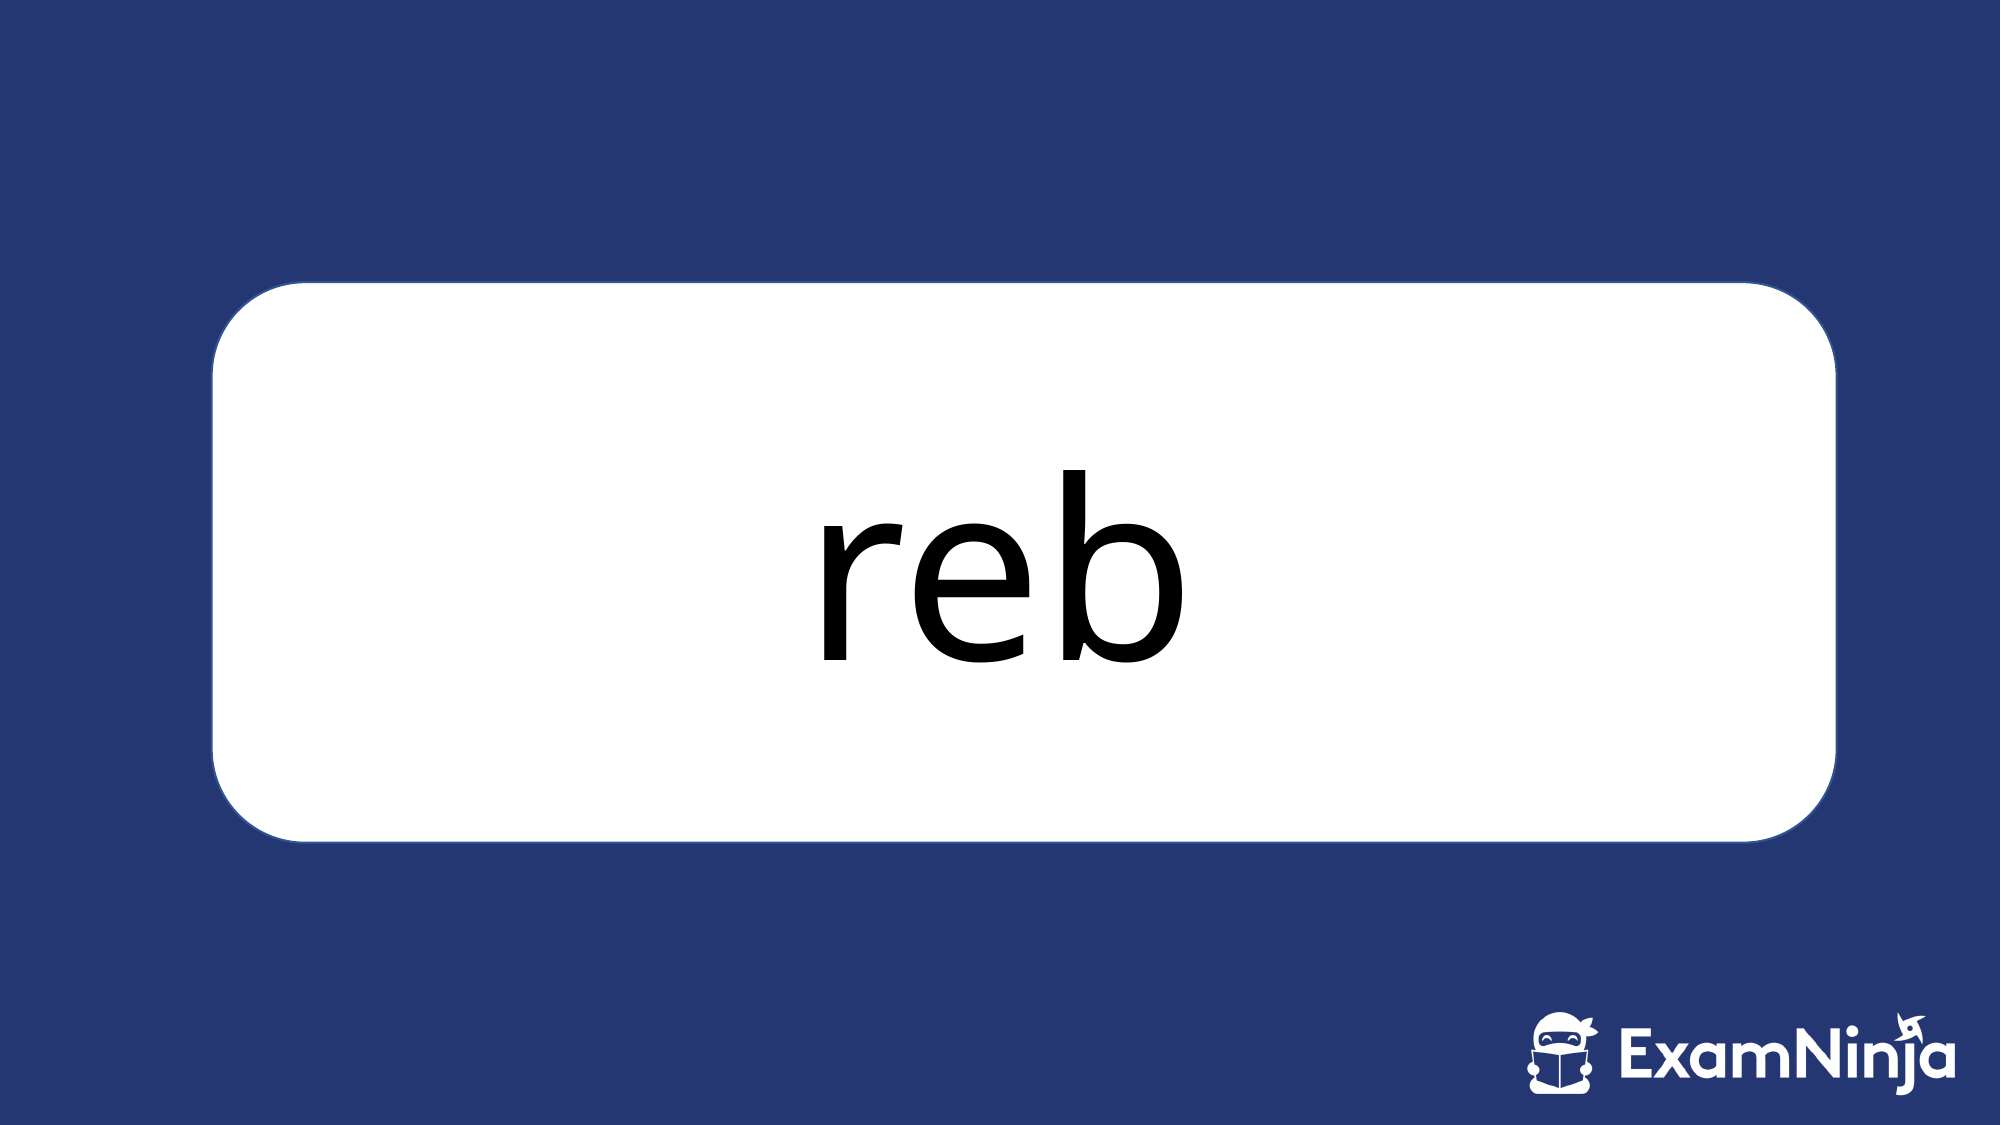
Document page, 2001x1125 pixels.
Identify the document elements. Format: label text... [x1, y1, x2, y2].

text_box [210, 281, 1838, 403]
text_box [210, 719, 1838, 844]
text_box reb [143, 403, 1857, 719]
picture [1501, 1003, 1979, 1102]
